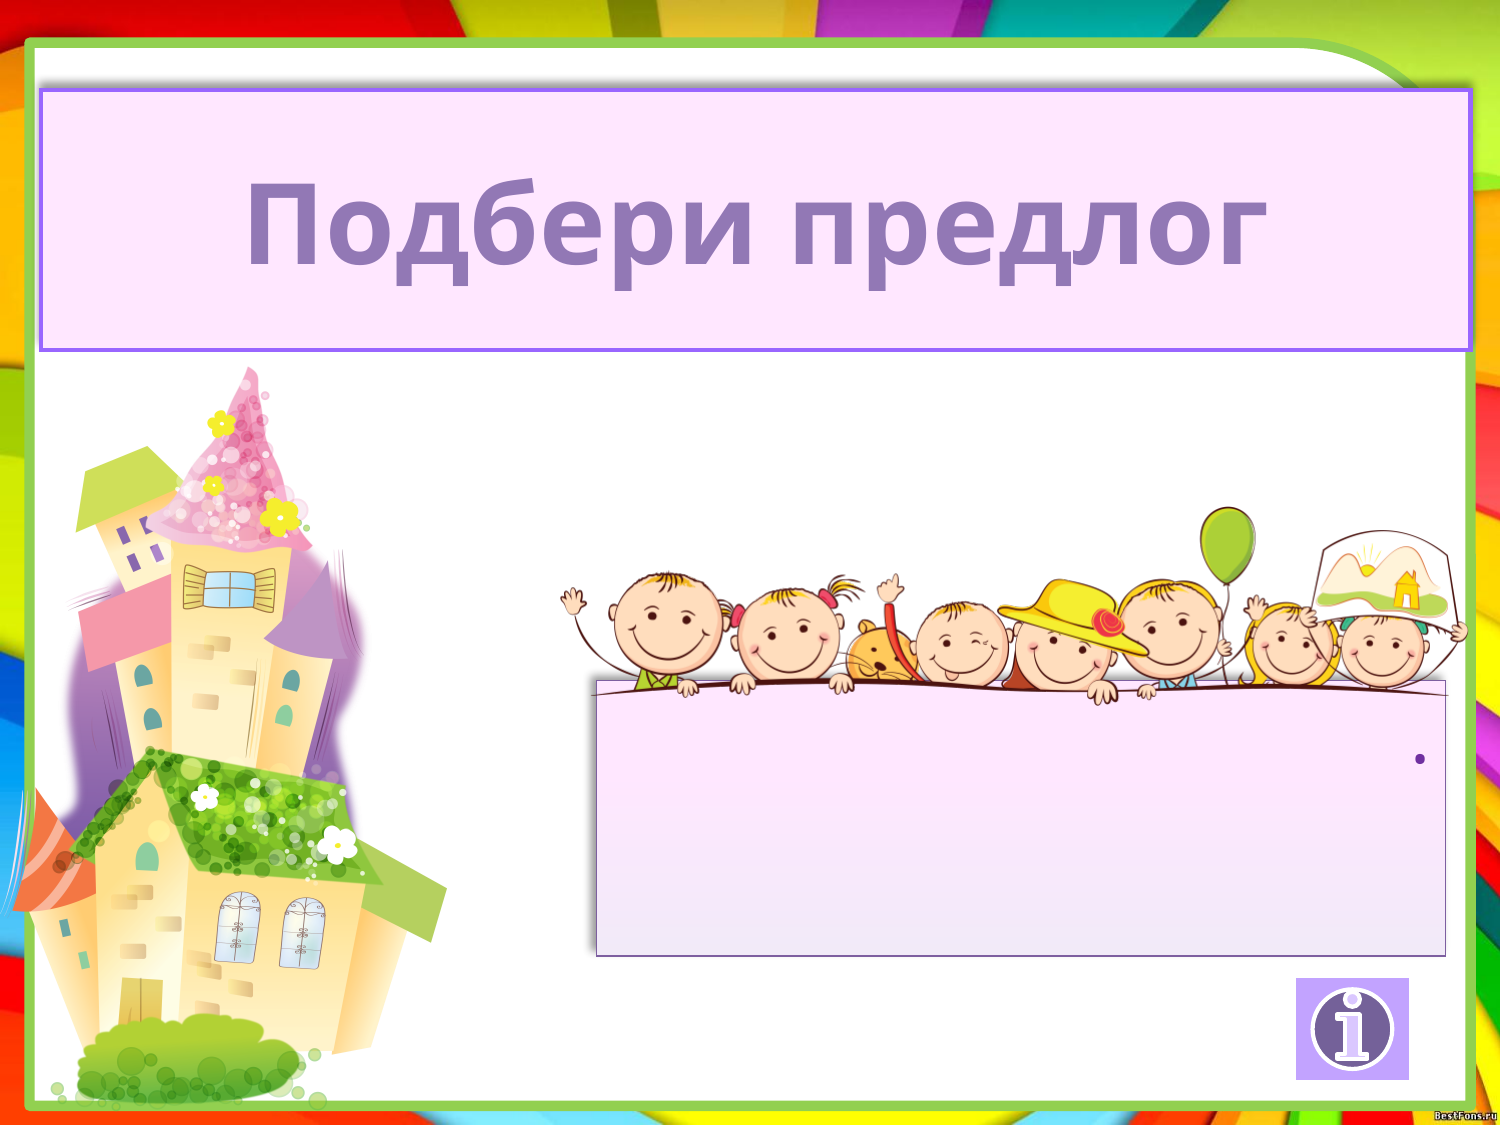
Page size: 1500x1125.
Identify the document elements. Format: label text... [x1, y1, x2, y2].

title Подбери предлог [39, 88, 1473, 352]
text_box [1291, 974, 1414, 1084]
picture [0, 0, 1500, 1125]
subtitle . [596, 727, 1446, 957]
